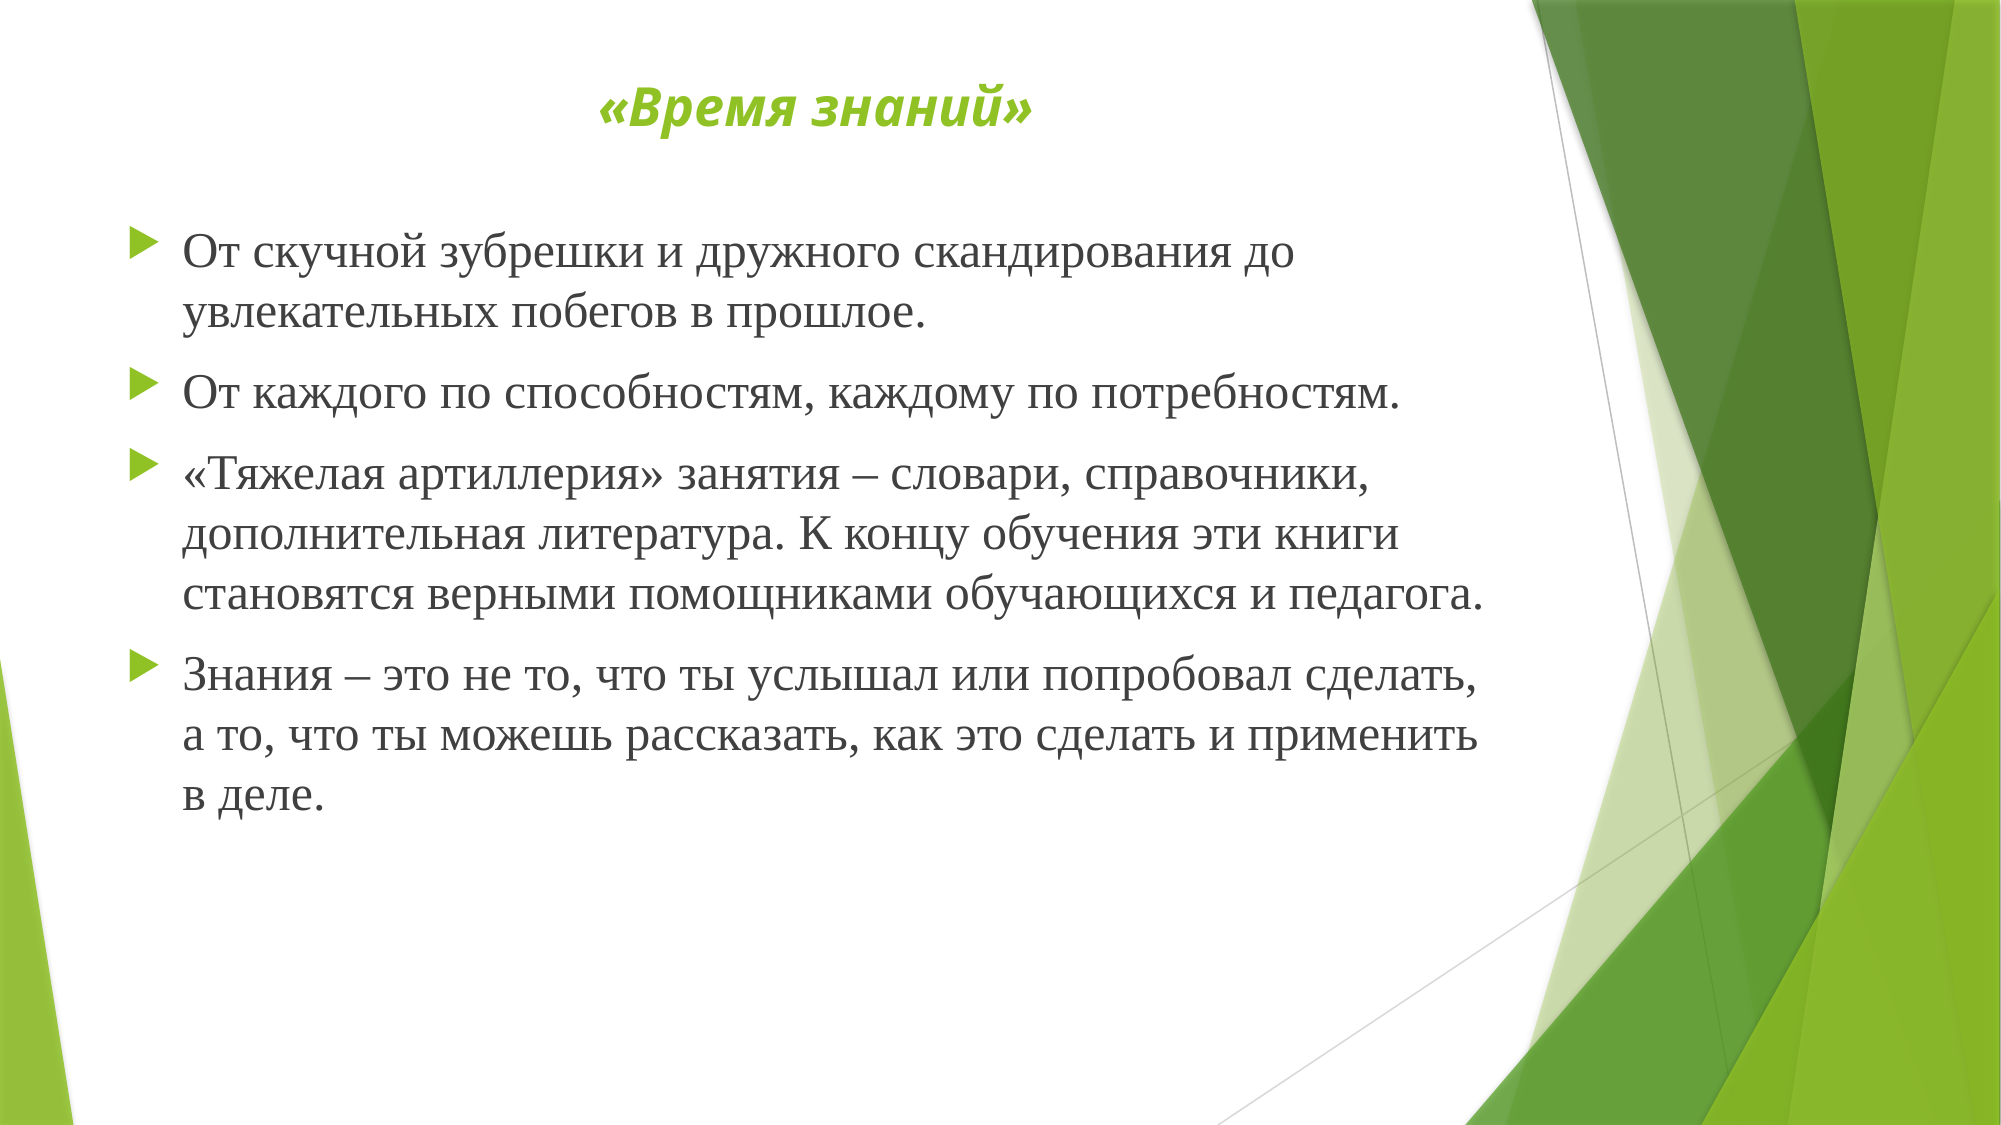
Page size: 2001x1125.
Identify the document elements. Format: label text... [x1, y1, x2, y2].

title «Время знаний» [111, 64, 1522, 210]
list От скучной зубрешки и дружного скандирования до увлекательных побегов в прошлое. От каждого по способностям, каждому по потребностям. «Тяжелая артиллерия» занятия – словари, справочники, дополнительная литература. К концу обучения эти книги становятся верными помощниками обучающихся и педагога. Знания – это не то, что ты услышал или попробовал сделать, а то, что ты можешь рассказать, как это сделать и применить в деле. [111, 210, 1522, 992]
